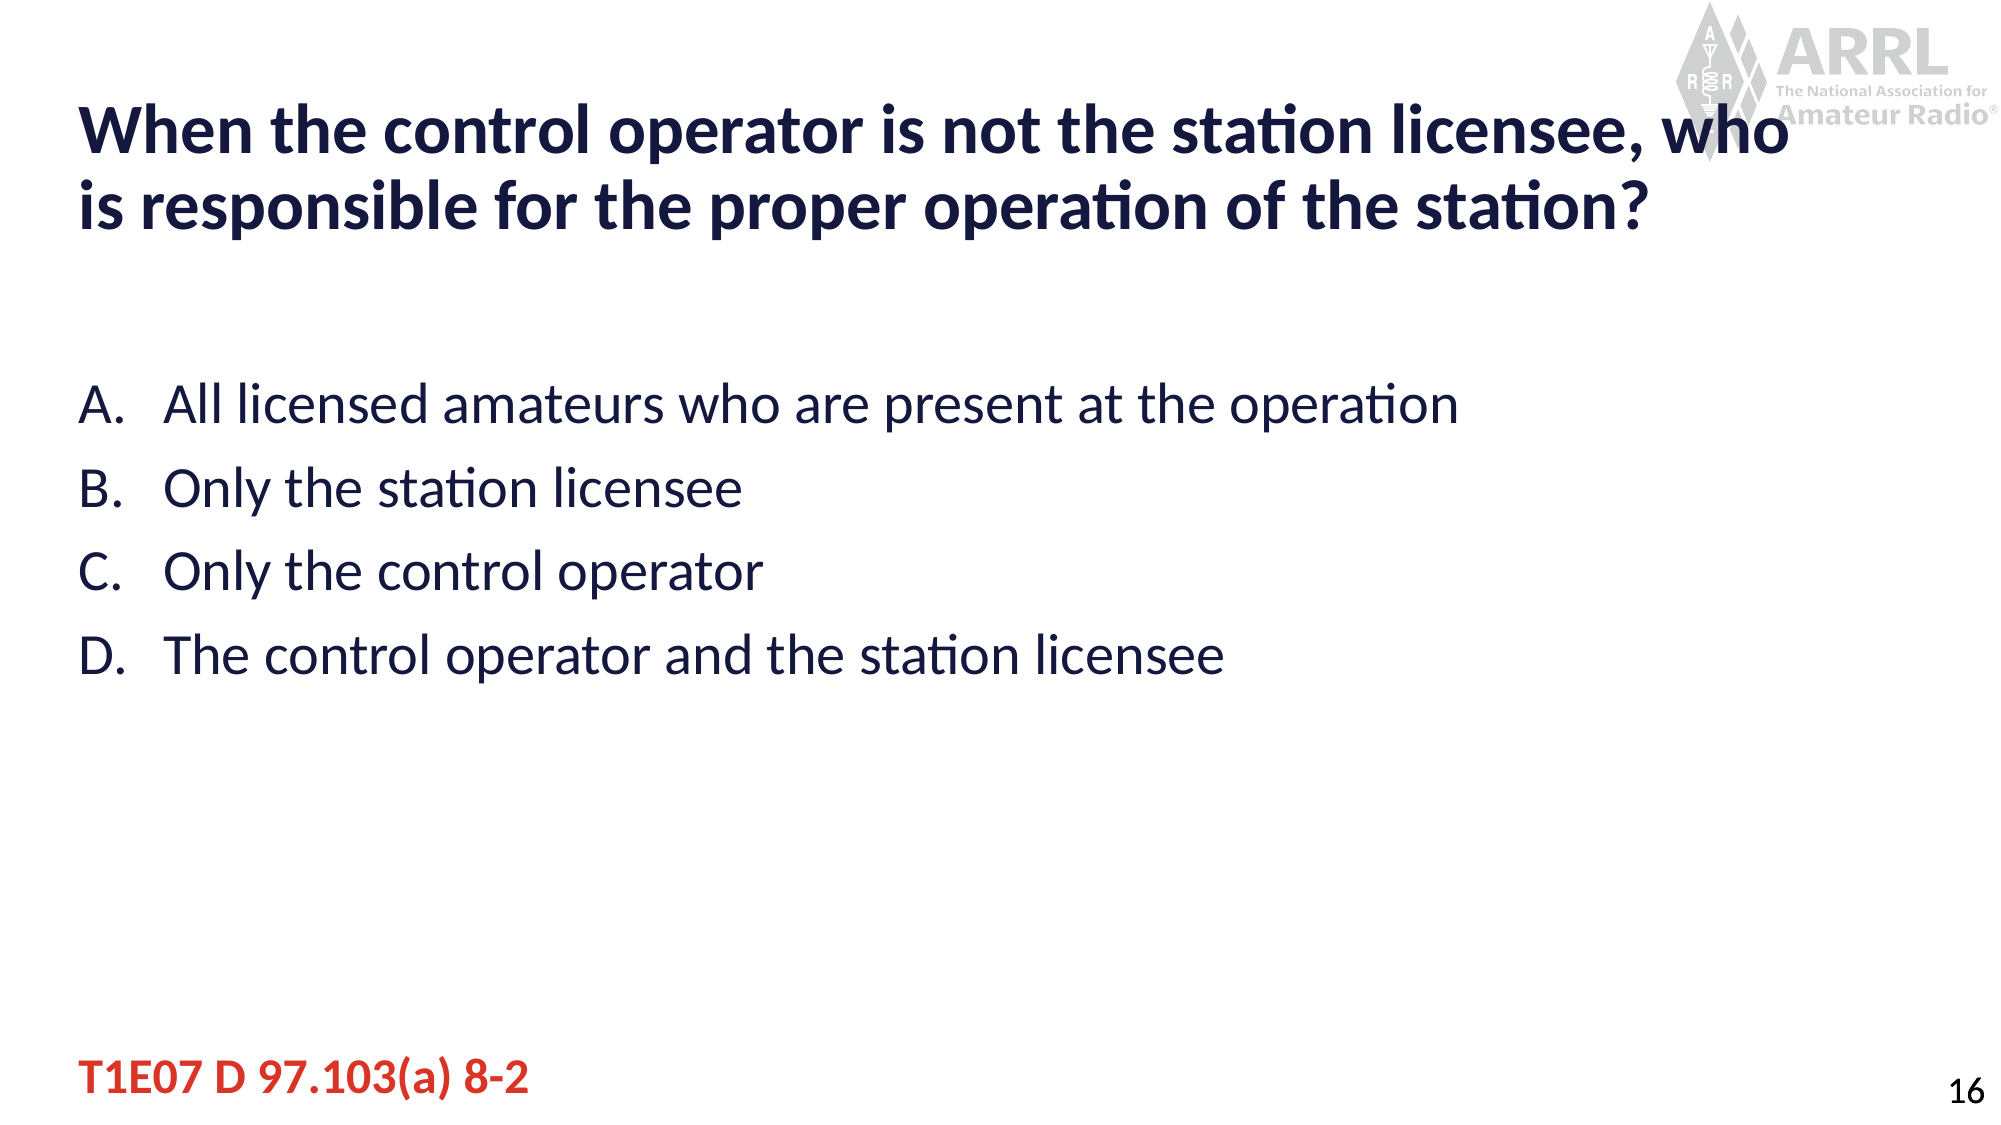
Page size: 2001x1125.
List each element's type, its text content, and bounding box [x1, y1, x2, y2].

title When the control operator is not the station licensee, who is responsible for the proper operation of the station? [63, 59, 1863, 278]
picture [1674, 0, 2000, 164]
list All licensed amateurs who are present at the operation Only the station licensee Only the control operator The control operator and the station licensee [63, 365, 1863, 989]
text_box T1E07 D 97.103(a) 8-2 [63, 1036, 921, 1112]
